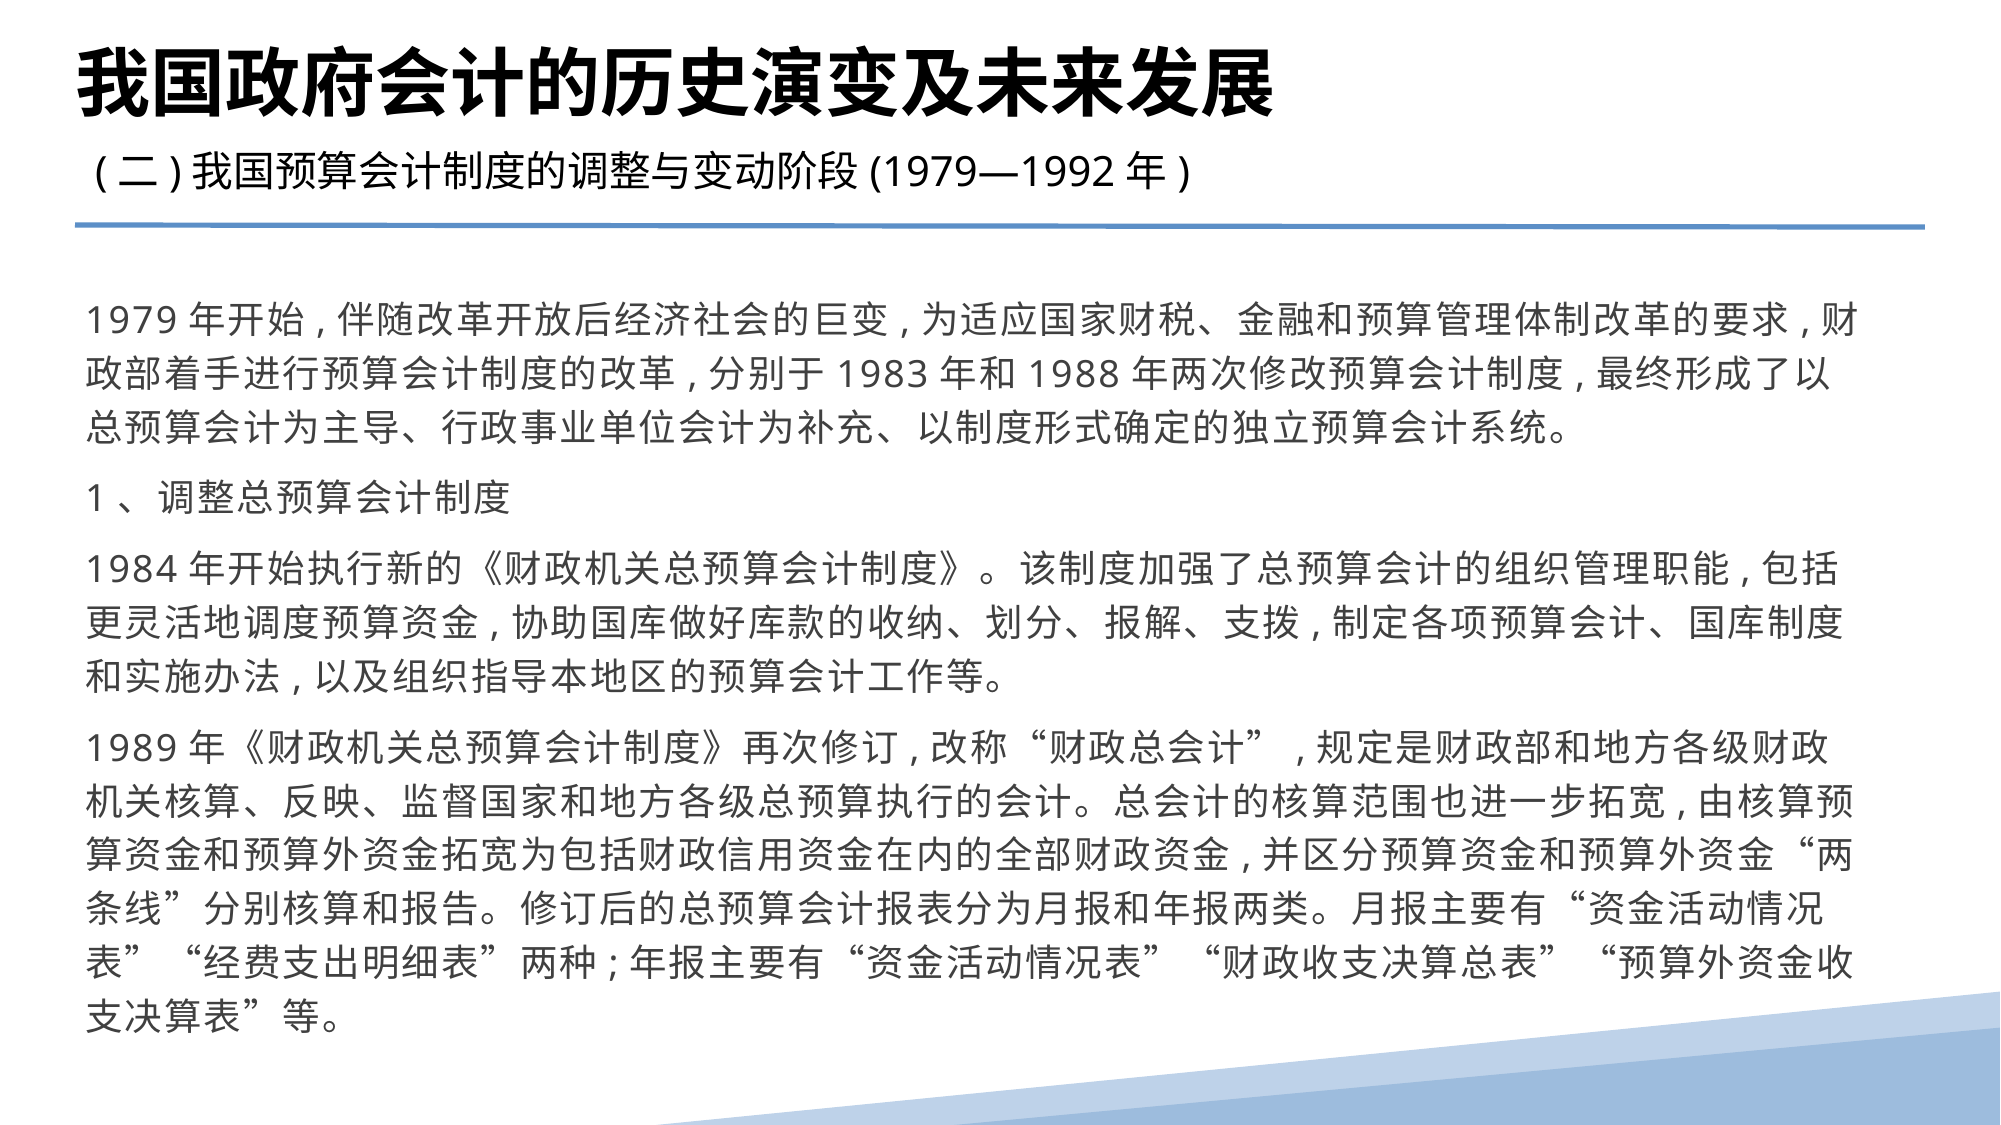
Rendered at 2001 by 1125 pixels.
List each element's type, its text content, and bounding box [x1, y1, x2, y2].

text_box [74, 224, 1925, 228]
text_box (二)我国预算会计制度的调整与变动阶段(1979—1992年) [94, 135, 1925, 215]
text_box 我国政府会计的历史演变及未来发展 [75, 24, 1925, 125]
text_box 1979年开始,伴随改革开放后经济社会的巨变,为适应国家财税、金融和预算管理体制改革的要求,财政部着手进行预算会计制度的改革,分别于1983年和1988年两次修改预算会计制度,最终形成了以总预算会计为主导、行政事业单位会计为补充、以制度形式确定的独立预算会计系统。 1、调整总预算会计制度 1984年开始执行新的《财政机关总预算会计制度》。该制度加强了总预算会计的组织管理职能,包括更灵活地调度预算资金,协助国库做好库款的收纳、划分、报解、支拨,制定各项预算会计、国库制度和实施办法,以及组织指导本地区的预算会计工作等。 1989年《财政机关总预算会计制度》再次修订,改称“财政总会计”,规定是财政部和地方各级财政机关核算、反映、监督国家和地方各级总预算执行的会计。总会计的核算范围也进一步拓宽,由核算预算资金和预算外资金拓宽为包括财政信用资金在内的全部财政资金,并区分预算资金和预算外资金“两条线”分别核算和报告。修订后的总预算会计报表分为月报和年报两类。月报主要有“资金活动情况表”“经费支出明细表”两种;年报主要有“资金活动情况表”“财政收支决算总表”“预算外资金收支决算表”等。 [74, 237, 1872, 1079]
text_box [656, 991, 2000, 1125]
